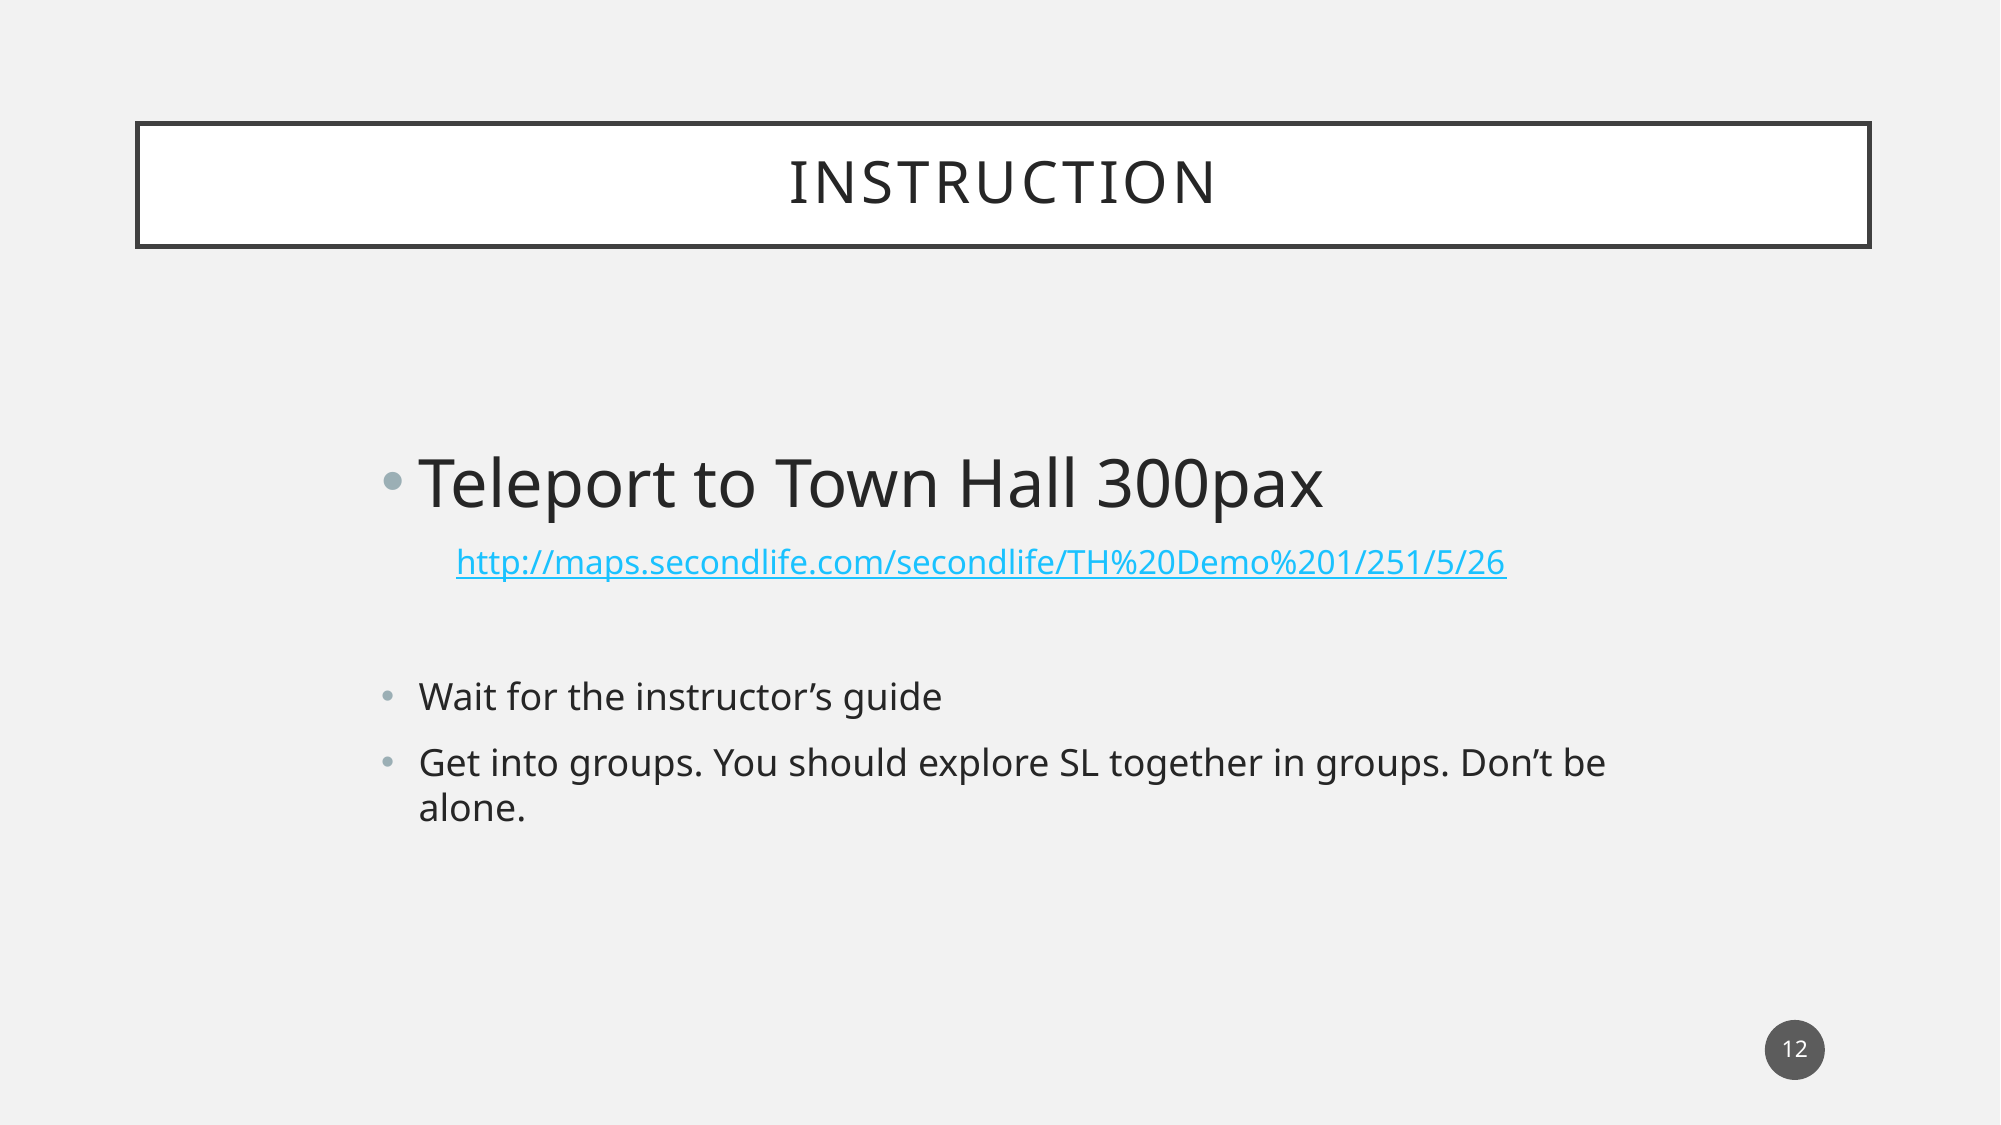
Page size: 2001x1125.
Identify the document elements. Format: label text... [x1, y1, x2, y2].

title Instruction [135, 121, 1872, 249]
list Teleport to Town Hall 300pax http://maps.secondlife.com/secondlife/TH%20Demo%201/251/5/26 Wait for the instructor’s guide Get into groups. You should explore SL together in groups. Don’t be alone. [366, 432, 1634, 942]
slide_number 12 [1764, 1019, 1825, 1080]
